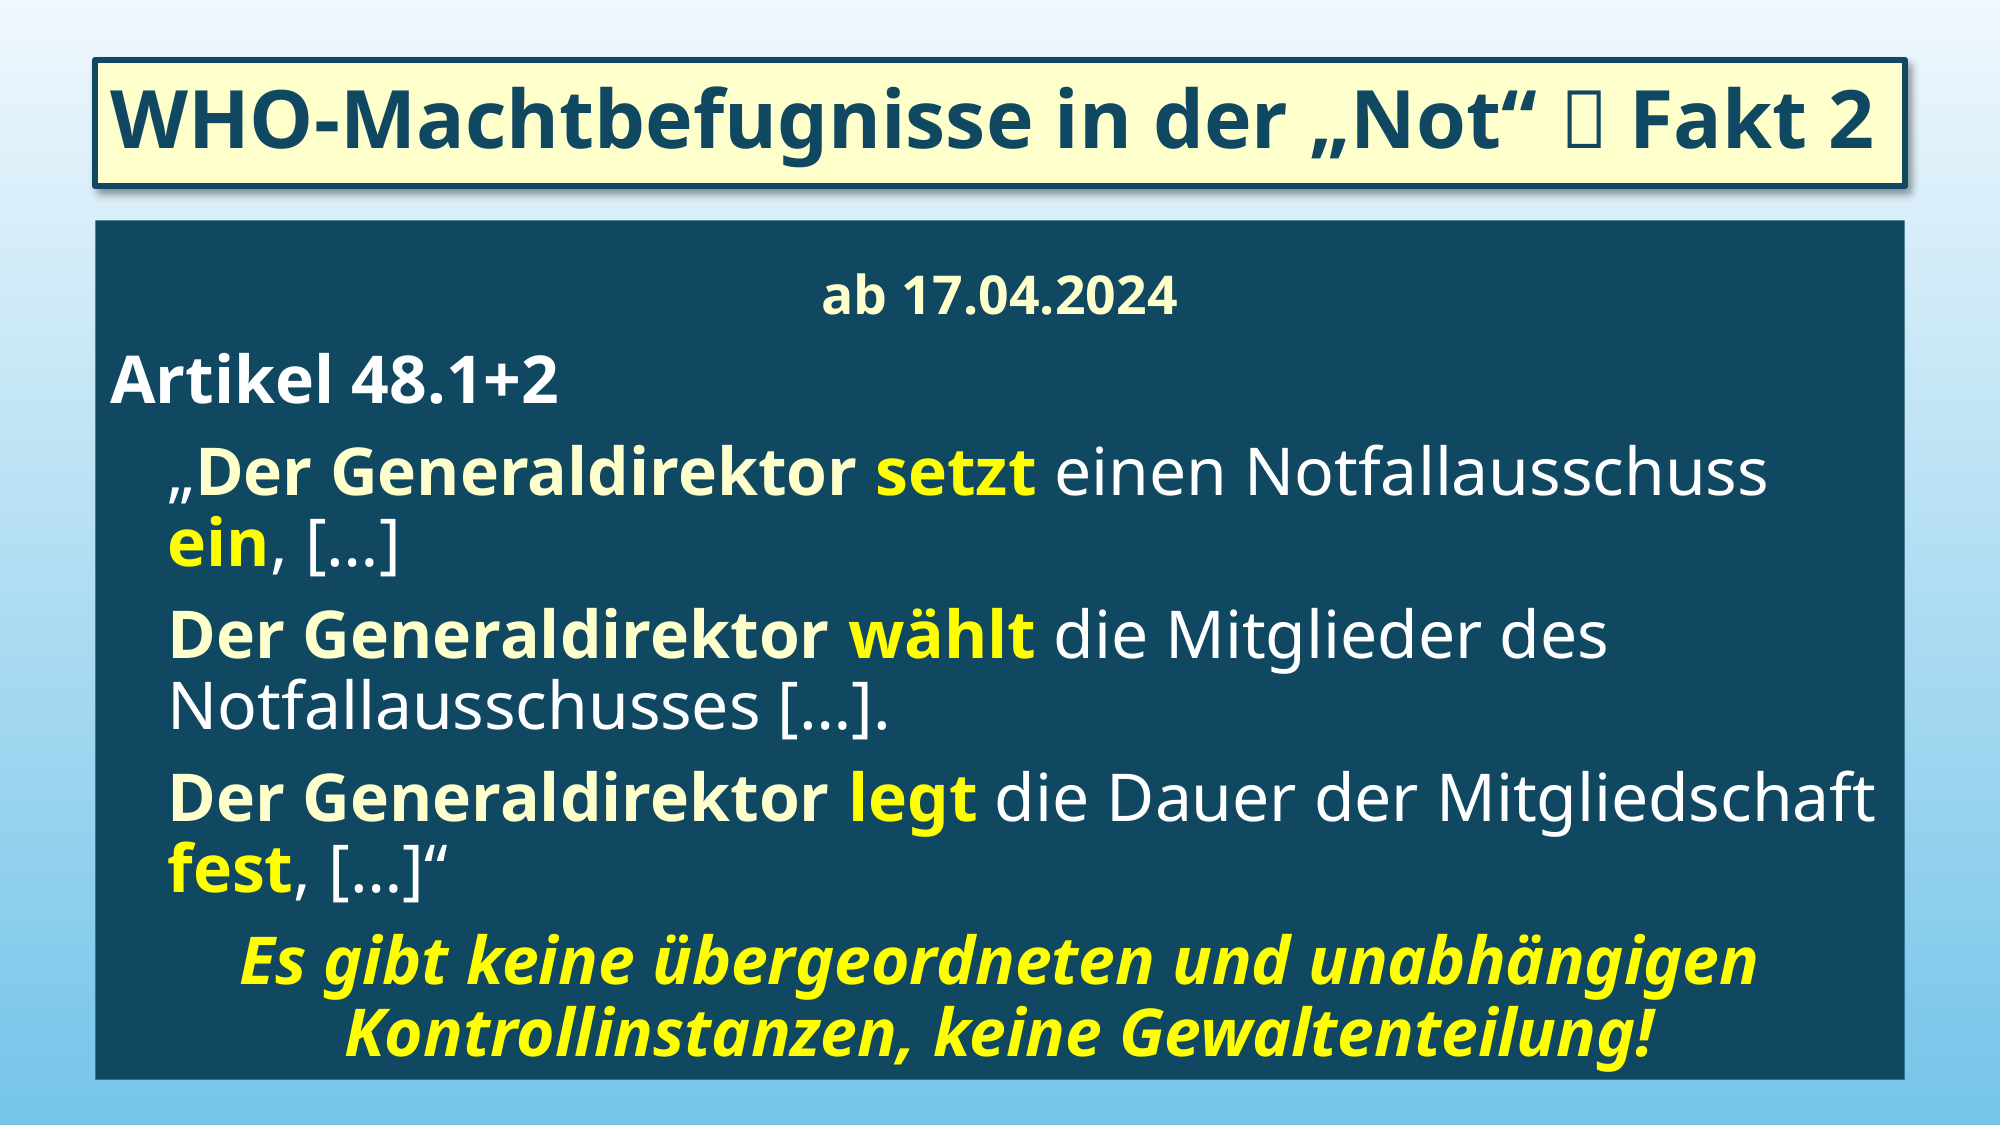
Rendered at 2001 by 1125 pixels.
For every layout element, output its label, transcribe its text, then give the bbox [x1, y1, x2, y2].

text_box ab 17.04.2024 Artikel 48.1+2 „Der Generaldirektor setzt einen Notfallausschuss ein, […] Der Generaldirektor wählt die Mitglieder des Notfallausschusses […]. Der Generaldirektor legt die Dauer der Mitgliedschaft fest, […]“ Es gibt keine übergeordneten und unabhängigen Kontrollinstanzen, keine Gewaltenteilung! [95, 220, 1905, 1080]
title WHO-Machtbefugnisse in der „Not“  Fakt 2 [95, 59, 1905, 186]
